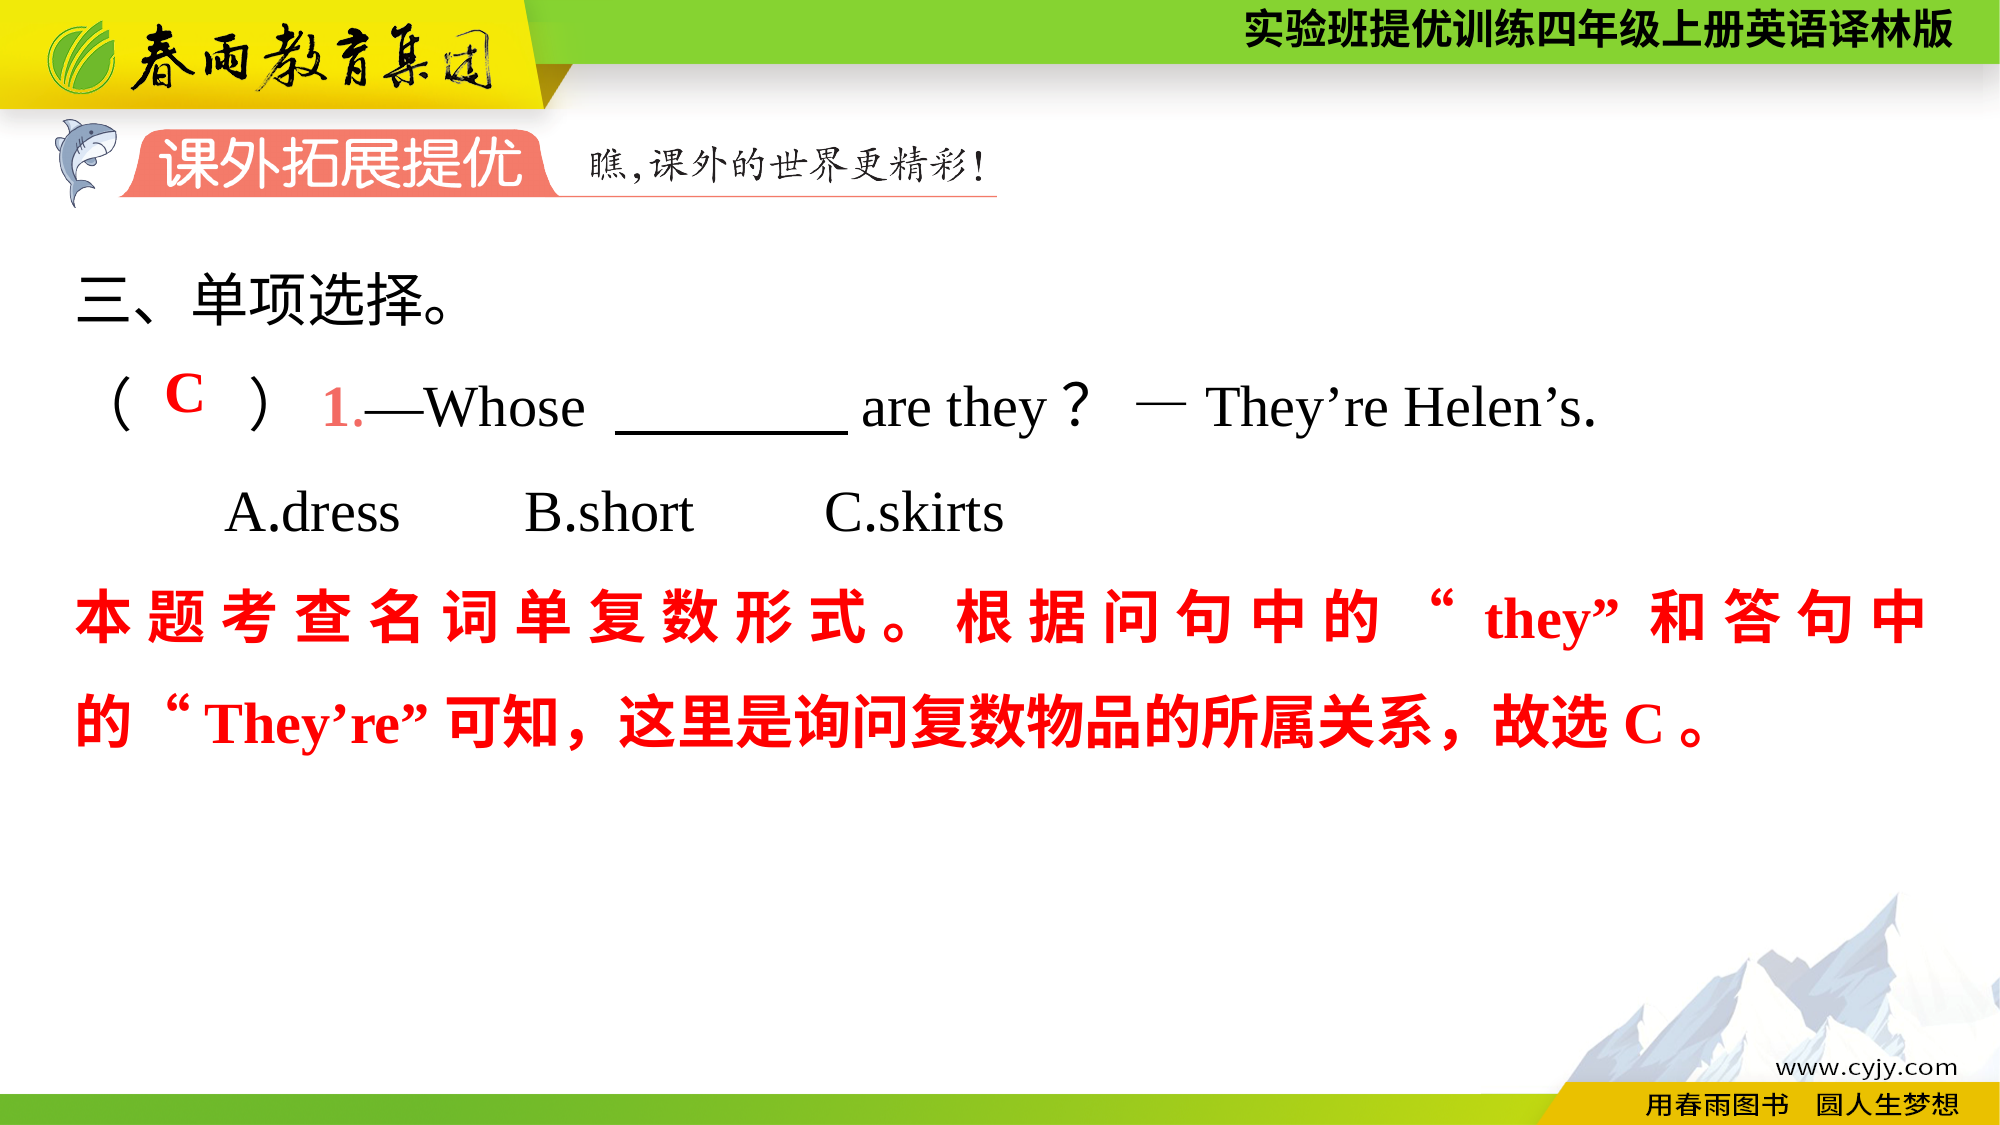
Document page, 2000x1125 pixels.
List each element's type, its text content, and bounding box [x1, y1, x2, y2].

text_box 本题考查名词单复数形式。根据问句中的“they”和答句中的“They’re”可知，这里是询问复数物品的所属关系，故选C。 [59, 537, 1944, 763]
picture [0, 0, 2000, 1125]
list 三、单项选择。 （ ）1.—Whose are they？ —They’re Helen’s. A.dress B.short C.skirts [59, 221, 1944, 537]
text_box C [149, 346, 222, 432]
